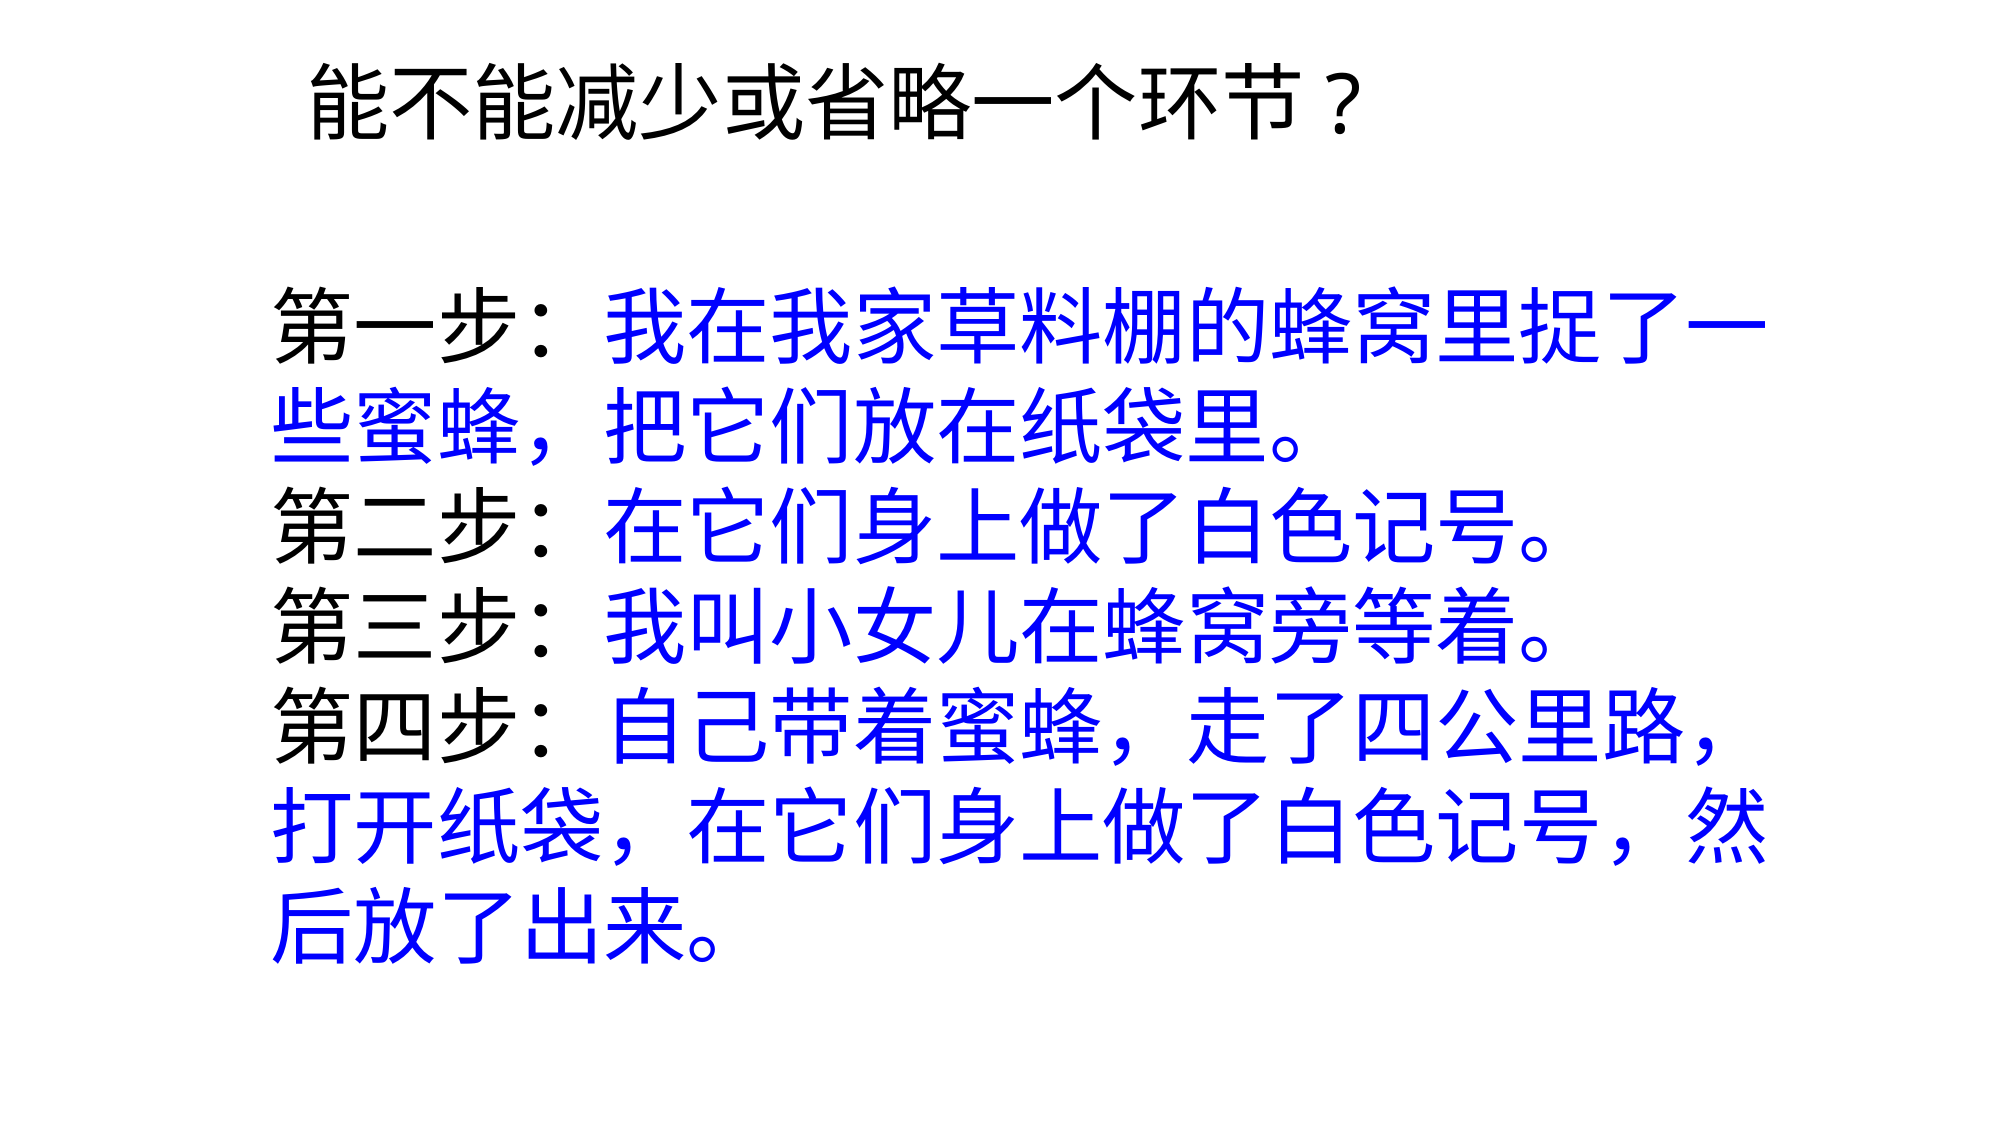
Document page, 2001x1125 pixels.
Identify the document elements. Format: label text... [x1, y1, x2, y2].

text_box 能不能减少或省略一个环节? [291, 42, 1449, 158]
text_box 第一步：我在我家草料棚的蜂窝里捉了一些蜜蜂，把它们放在纸袋里。 第二步：在它们身上做了白色记号。 第三步：我叫小女儿在蜂窝旁等着。 第四步：自己带着蜜蜂，走了四公里路，打开纸袋，在它们身上做了白色记号，然后放了出来。 [255, 267, 1851, 1082]
